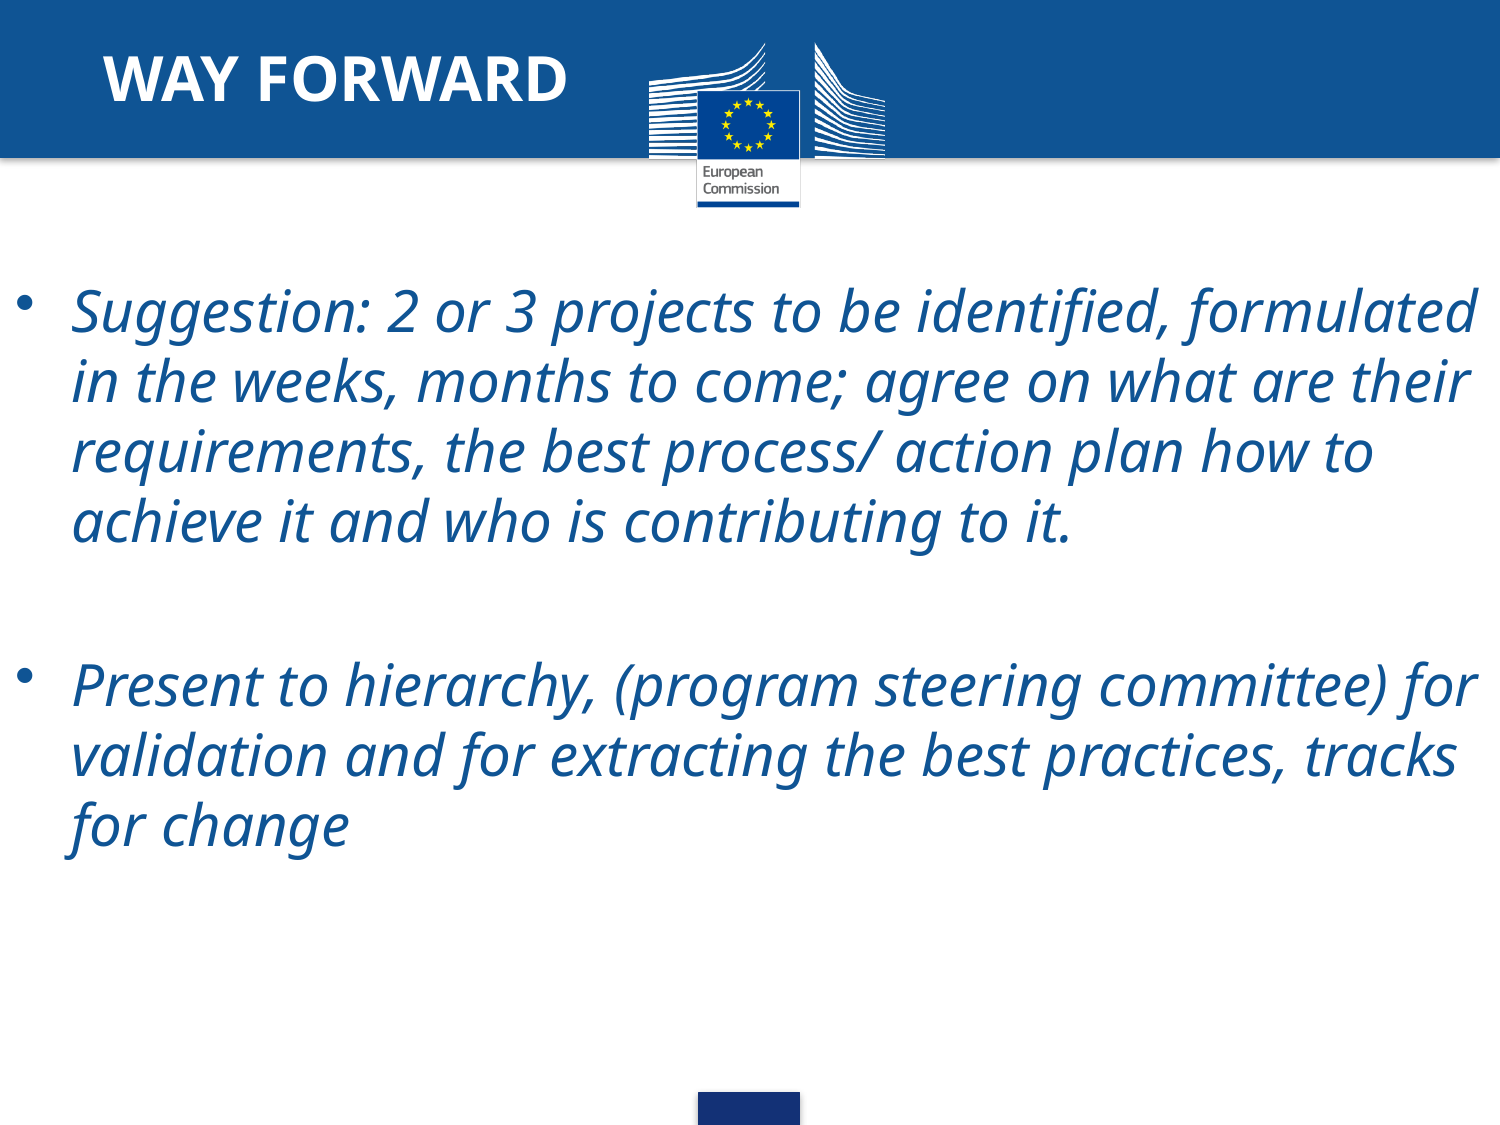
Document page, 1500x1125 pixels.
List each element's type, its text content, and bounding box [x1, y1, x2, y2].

list Suggestion: 2 or 3 projects to be identified, formulated in the weeks, months to come; agree on what are their requirements, the best process/ action plan how to achieve it and who is contributing to it. Present to hierarchy, (program steering committee) for validation and for extracting the best practices, tracks for change [0, 267, 1500, 847]
picture [649, 154, 885, 208]
title WAY FORWARD [29, 0, 1380, 154]
